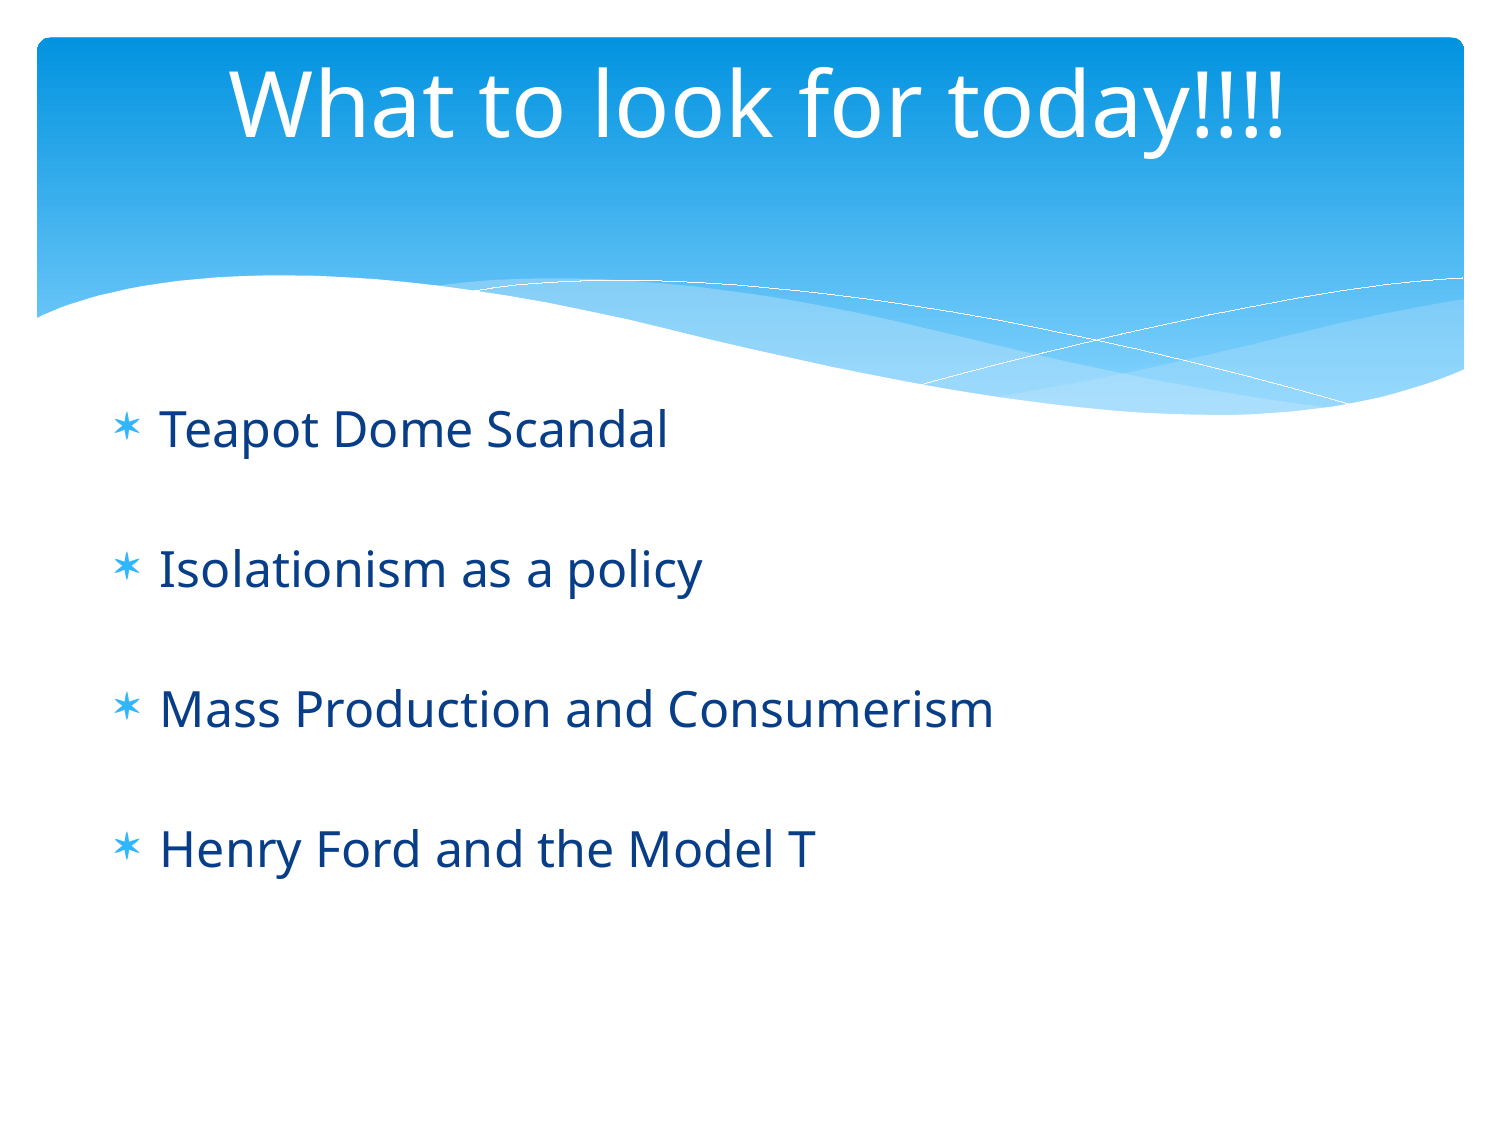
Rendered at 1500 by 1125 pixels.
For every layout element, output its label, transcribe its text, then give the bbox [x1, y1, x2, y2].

title What to look for today!!!! [174, 24, 1344, 177]
list Teapot Dome Scandal Isolationism as a policy Mass Production and Consumerism Henry Ford and the Model T [99, 249, 1335, 962]
